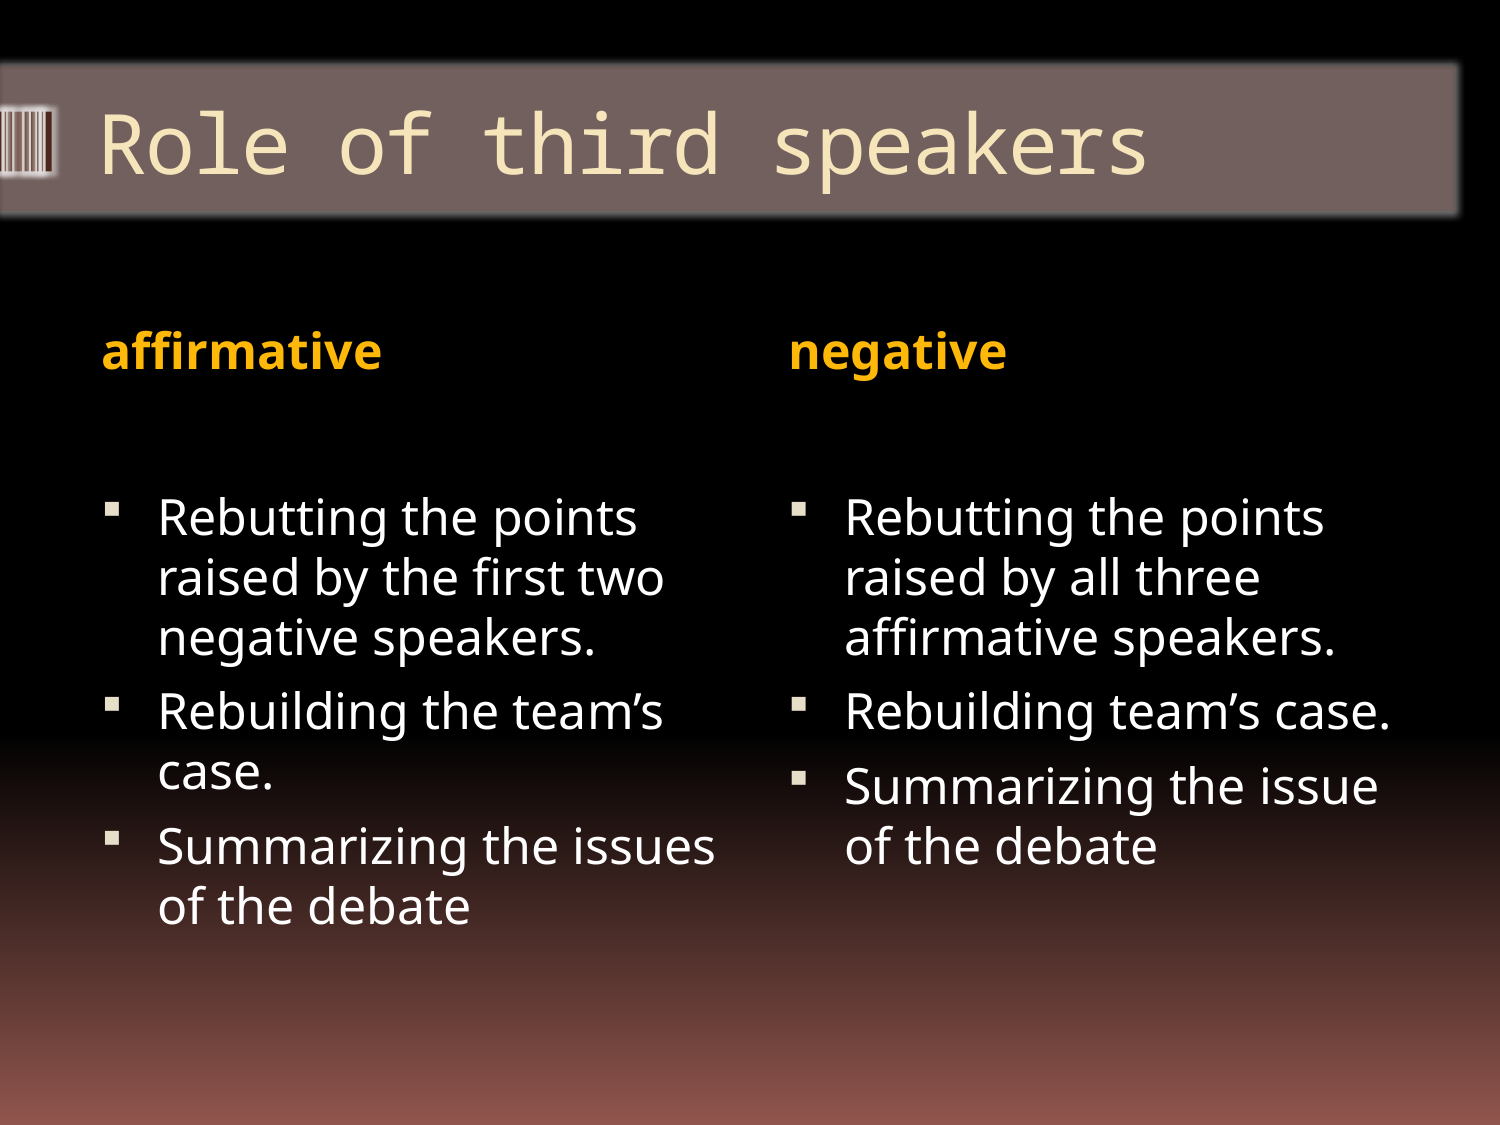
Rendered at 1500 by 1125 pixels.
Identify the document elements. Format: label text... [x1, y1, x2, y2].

list negative [761, 296, 1425, 402]
list Rebutting the points raised by the first two negative speakers. Rebuilding the team’s case. Summarizing the issues of the debate [75, 403, 738, 1053]
list Rebutting the points raised by all three affirmative speakers. Rebuilding team’s case. Summarizing the issue of the debate [761, 403, 1425, 1053]
list affirmative [75, 296, 738, 402]
title Role of third speakers [82, 83, 1358, 234]
